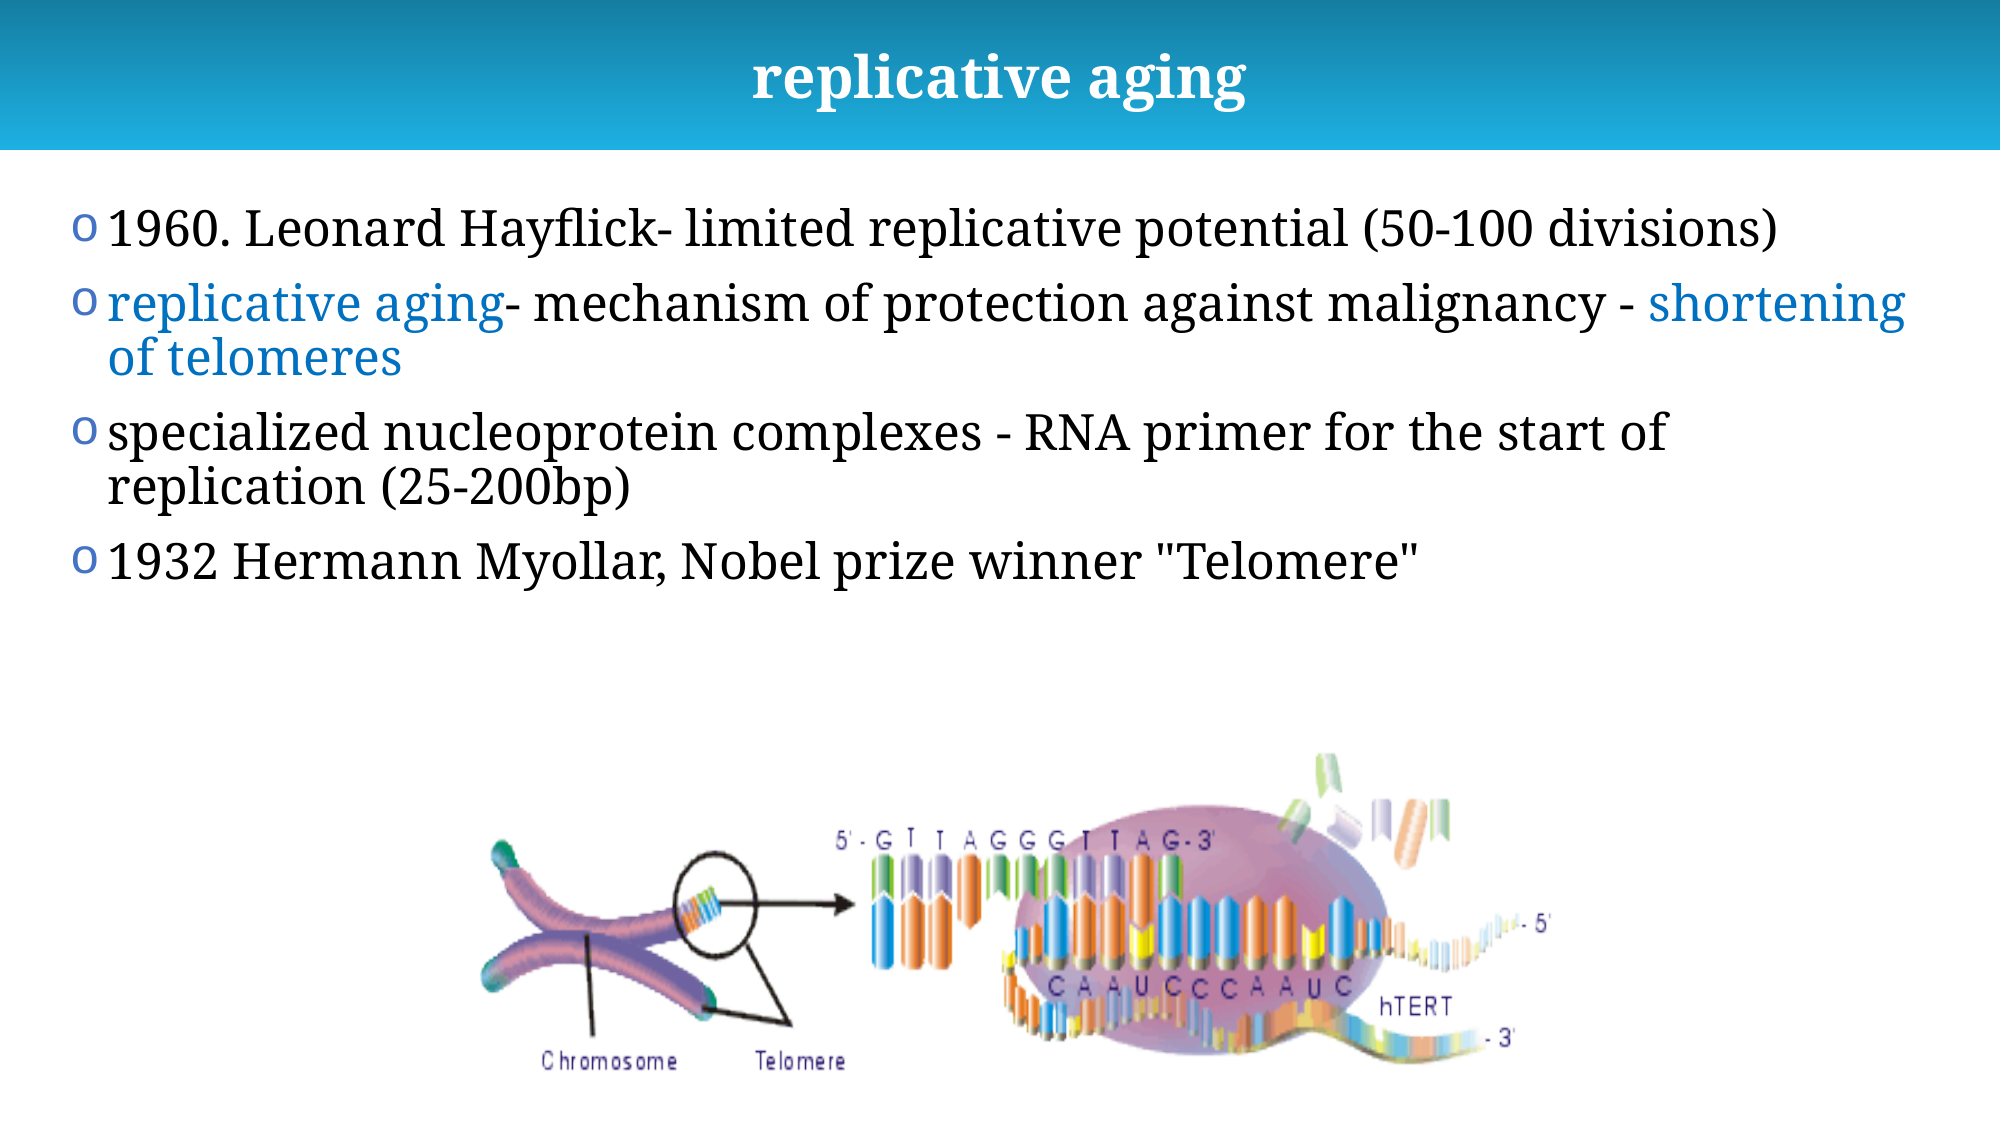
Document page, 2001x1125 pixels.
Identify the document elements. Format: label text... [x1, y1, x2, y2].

list 1960. Leonard Hayflick- limited replicative potential (50-100 divisions) replicative aging- mechanism of protection against malignancy - shortening of telomeres specialized nucleoprotein complexes - RNA primer for the start of replication (25-200bp) 1932 Hermann Myollar, Nobel prize winner "Telomere" [55, 196, 1945, 622]
text_box replicative aging [0, 0, 2000, 150]
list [480, 751, 1556, 1094]
